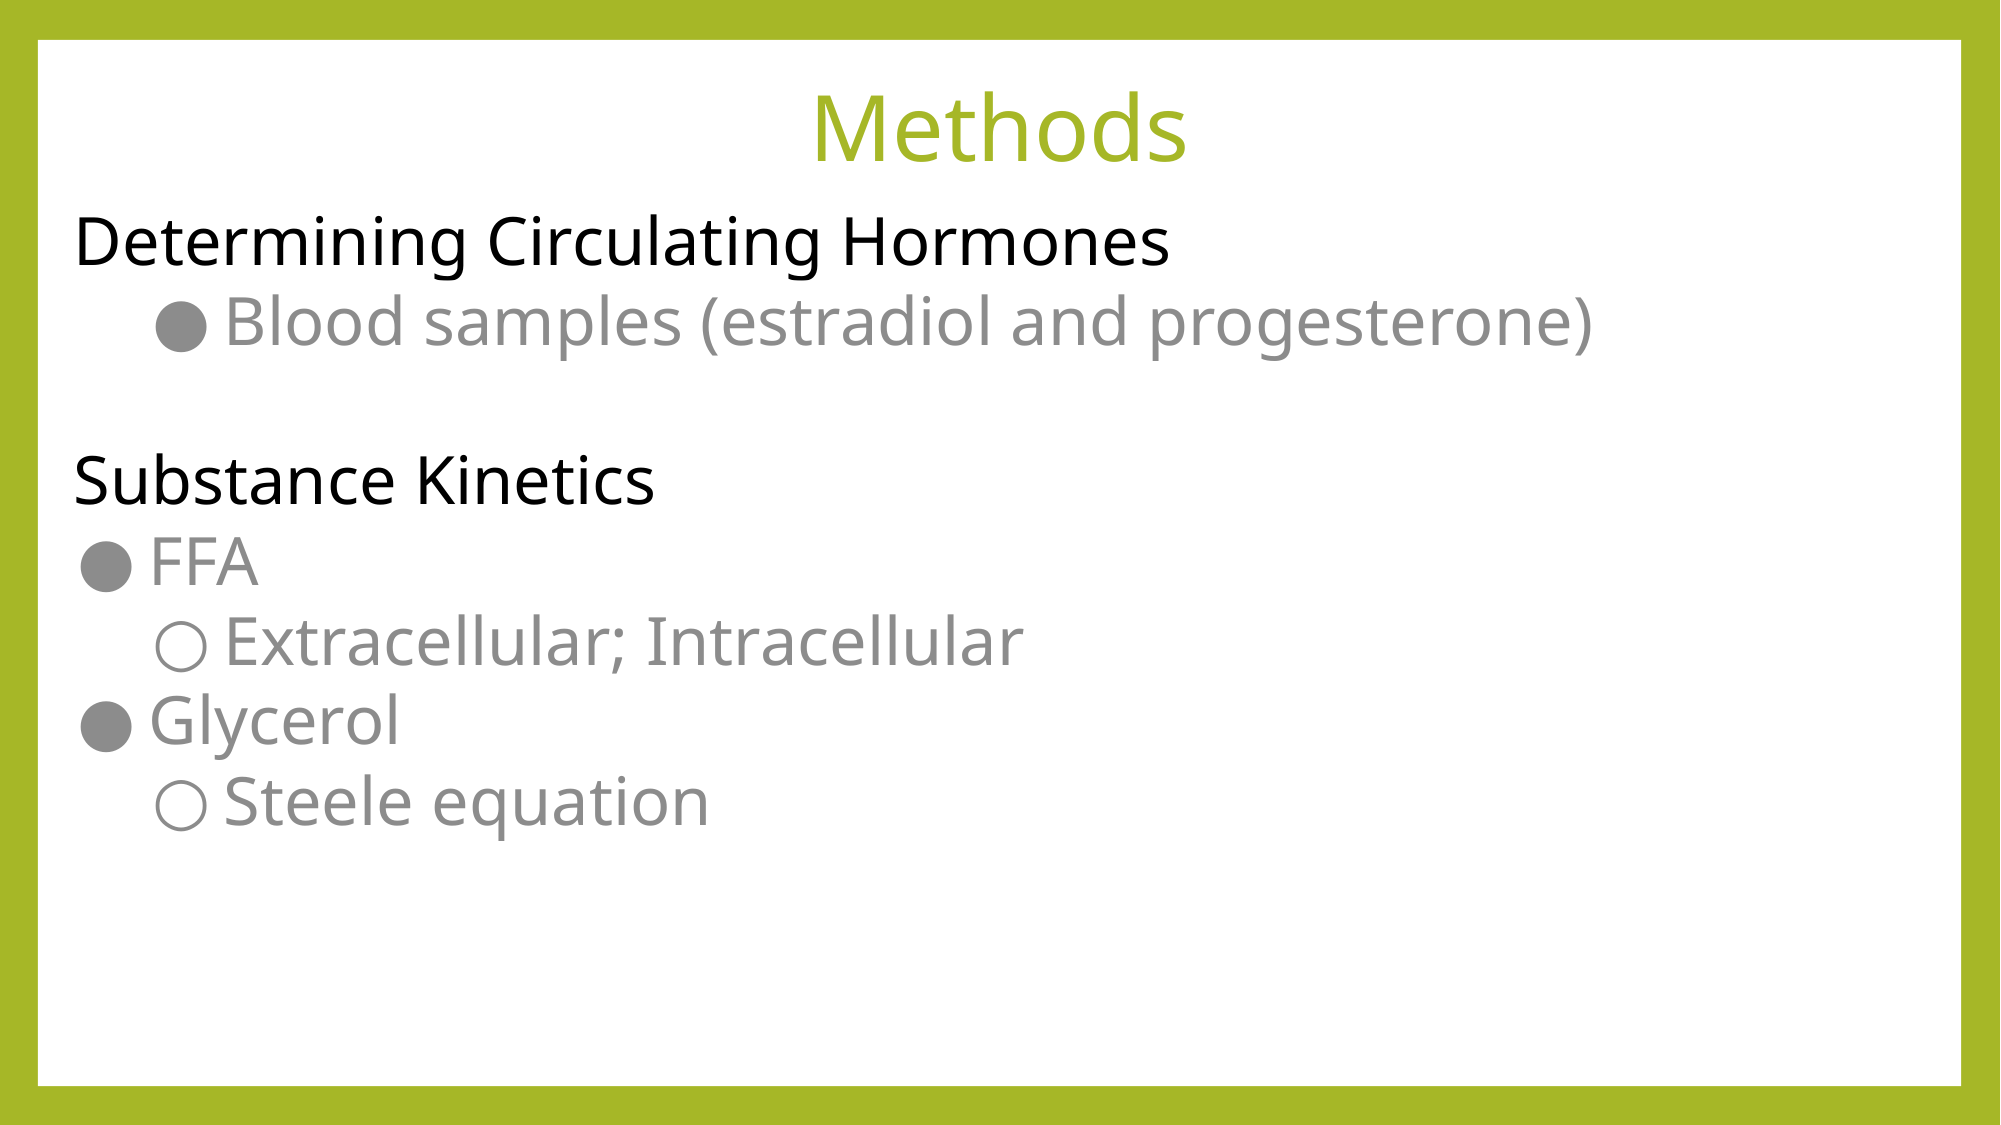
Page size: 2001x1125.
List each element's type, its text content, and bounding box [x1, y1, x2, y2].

text_box [75, 510, 1617, 678]
text_box [58, 280, 1600, 394]
text_box [58, 677, 1600, 845]
text_box Determining Circulating Hormones Blood samples (estradiol and progesterone) Substance Kinetics FFA Extracellular; Intracellular Glycerol Steele equation [58, 183, 1928, 941]
text_box Methods [769, 20, 1231, 183]
